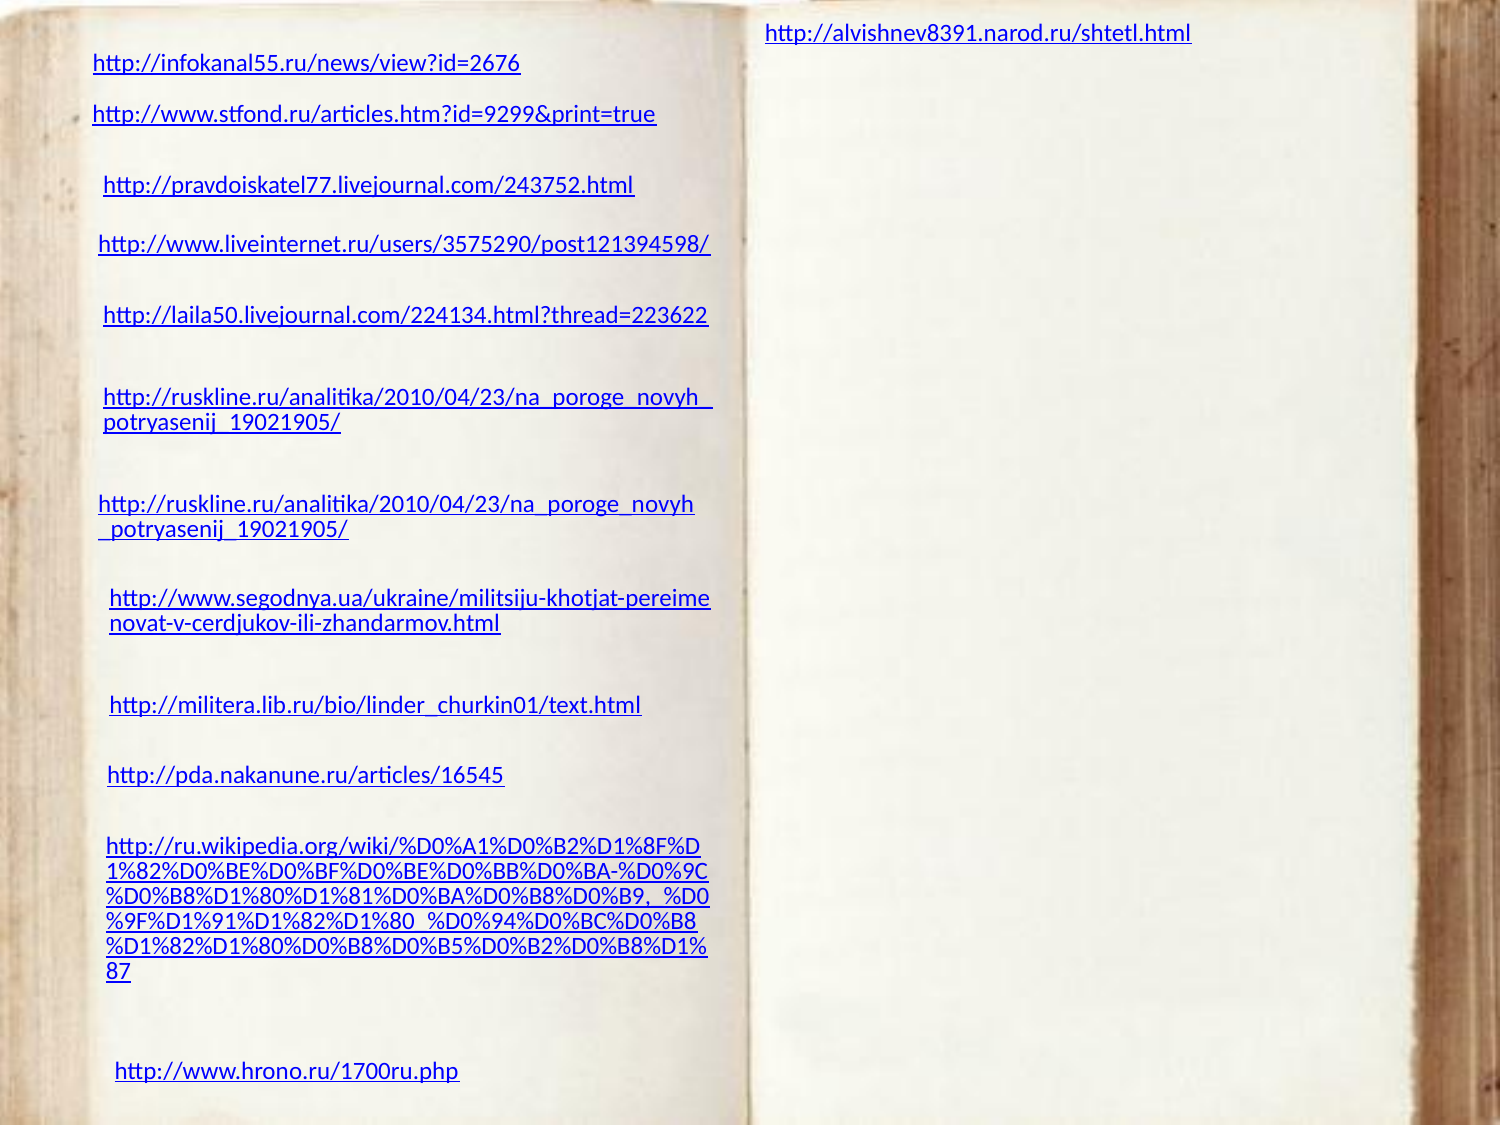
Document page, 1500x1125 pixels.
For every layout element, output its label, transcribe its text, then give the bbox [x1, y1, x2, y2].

text_box http://militera.lib.ru/bio/linder_churkin01/text.html [94, 680, 734, 726]
picture [0, 0, 1500, 1125]
text_box http://laila50.livejournal.com/224134.html?thread=223622 [88, 290, 728, 336]
text_box http://pravdoiskatel77.livejournal.com/243752.html [88, 160, 739, 206]
text_box http://ruskline.ru/analitika/2010/04/23/na_poroge_novyh_potryasenij_19021905/ [88, 373, 739, 419]
text_box http://www.stfond.ru/articles.htm?id=9299&print=true [77, 90, 728, 135]
text_box http://alvishnev8391.narod.ru/shtetl.html [749, 8, 1414, 54]
text_box http://www.hrono.ru/1700ru.php [99, 1046, 475, 1092]
text_box http://ru.wikipedia.org/wiki/%D0%A1%D0%B2%D1%8F%D1%82%D0%BE%D0%BF%D0%BE%D0%BB%D0%BA-%D0%9C%D0%B8%D1%80%D1%81%D0%BA%D0%B8%D0%B9,_%D0%9F%D1%91%D1%82%D1%80_%D0%94%D0%BC%D0%B8%D1%82%D1%80%D0%B8%D0%B5%D0%B2%D0%B8%D1%87 [91, 822, 728, 868]
text_box http://infokanal55.ru/news/view?id=2676 [77, 39, 693, 84]
text_box http://www.liveinternet.ru/users/3575290/post121394598/ [83, 220, 733, 265]
text_box http://ruskline.ru/analitika/2010/04/23/na_poroge_novyh_potryasenij_19021905/ [83, 479, 723, 525]
text_box http://pda.nakanune.ru/articles/16545 [92, 751, 520, 797]
text_box http://www.segodnya.ua/ukraine/militsiju-khotjat-pereimenovat-v-cerdjukov-ili-zhandarmov.html [94, 574, 739, 619]
